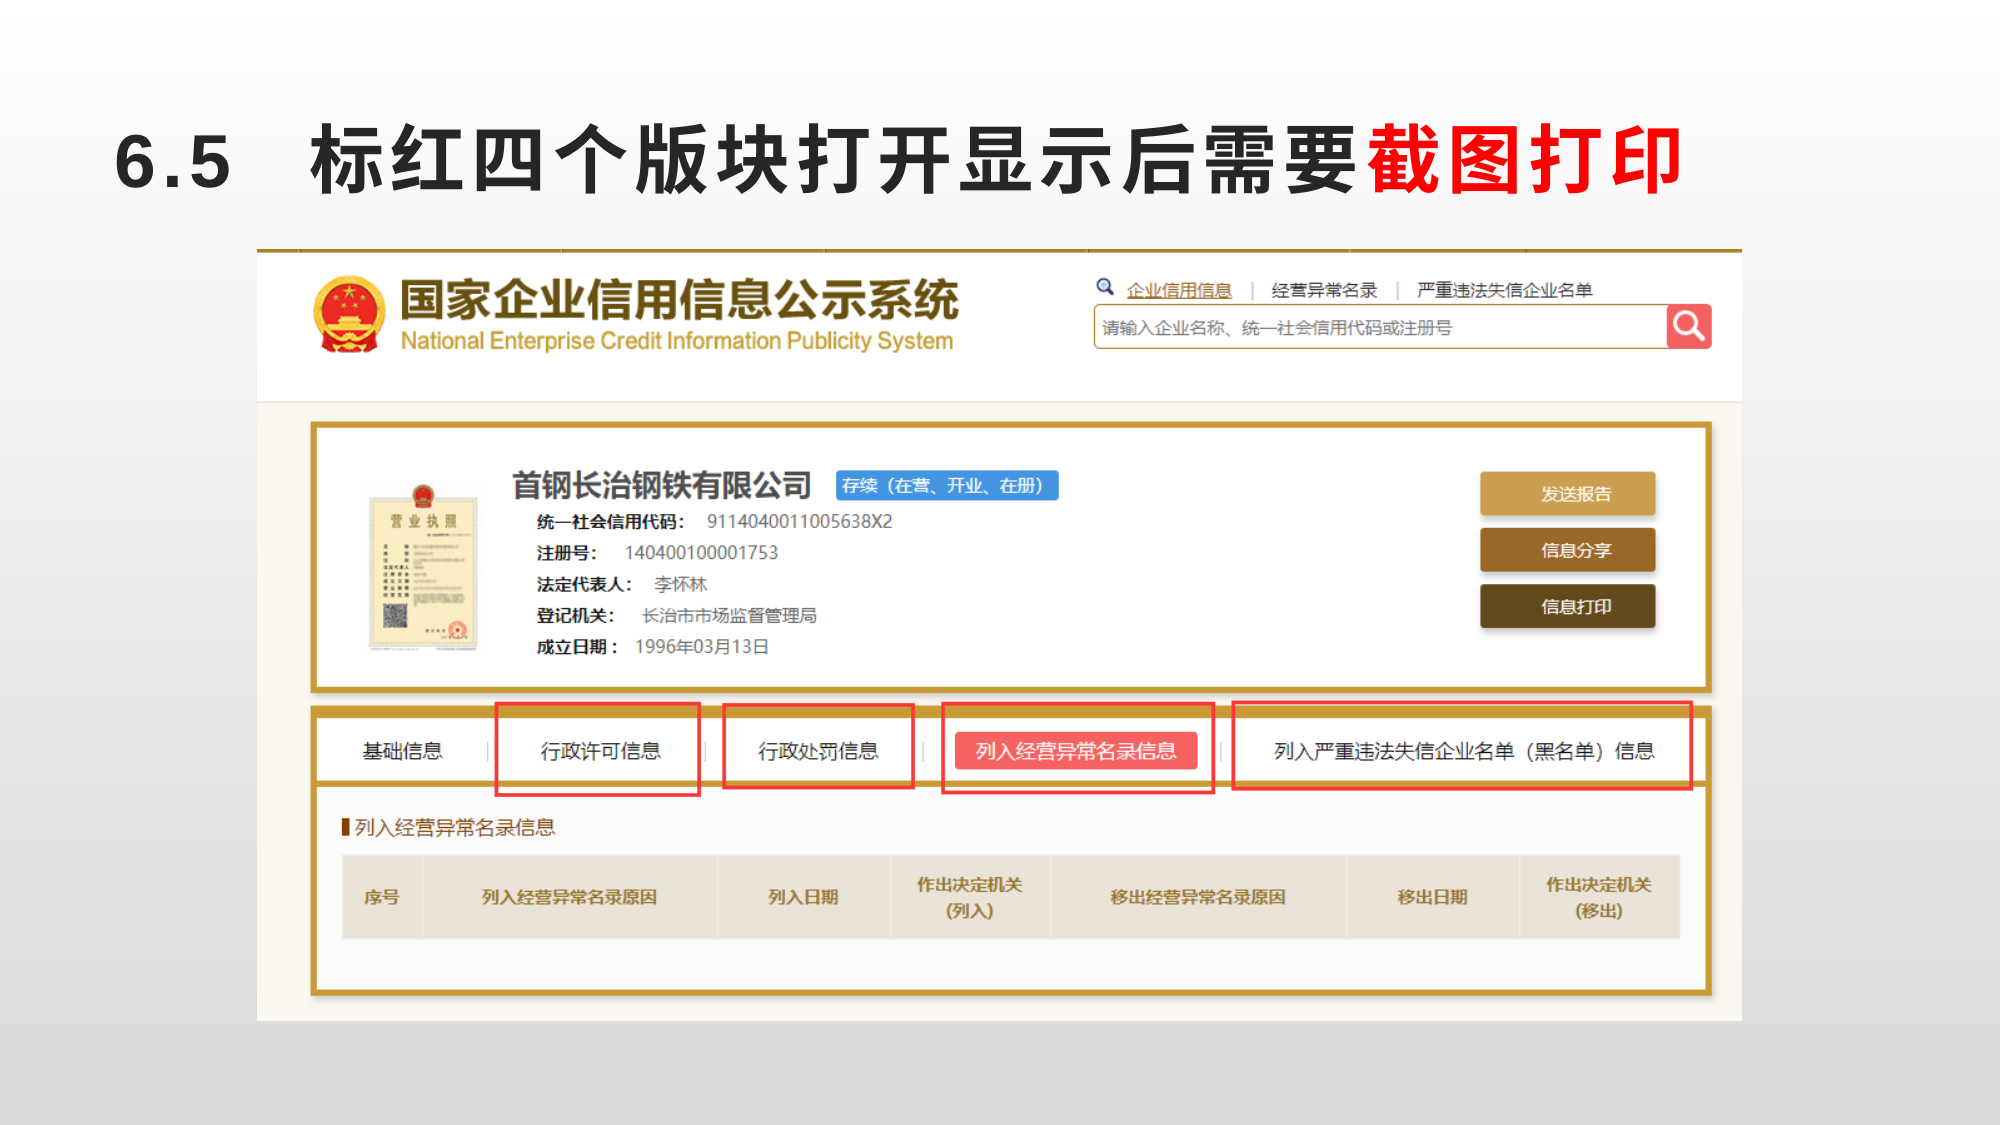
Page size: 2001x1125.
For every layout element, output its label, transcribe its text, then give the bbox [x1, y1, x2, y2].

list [257, 249, 1742, 1021]
title 6.5 标红四个版块打开显示后需要截图打印 [99, 99, 1900, 216]
